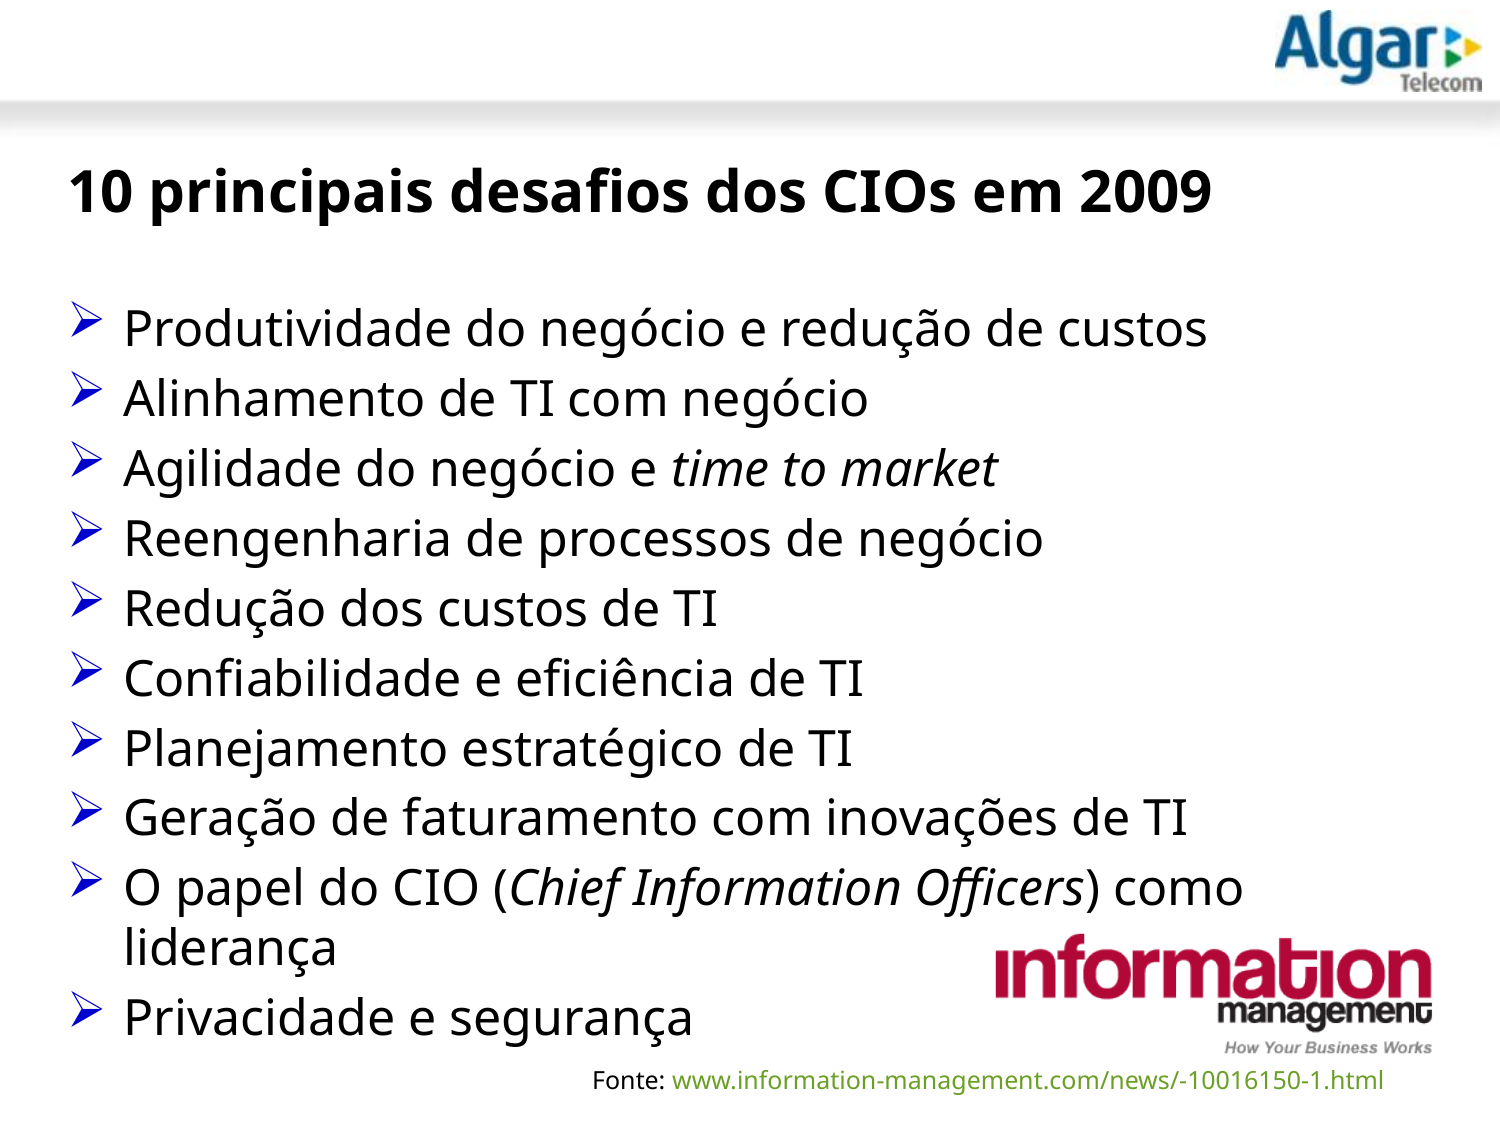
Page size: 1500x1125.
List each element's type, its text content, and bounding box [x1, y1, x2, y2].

picture [992, 931, 1435, 1062]
text_box Fonte: www.information-management.com/news/-10016150-1.html [577, 1056, 1401, 1106]
picture [1275, 10, 1482, 92]
title 10 principais desafios dos CIOs em 2009 [52, 106, 1450, 273]
picture [0, 95, 1500, 212]
list Produtividade do negócio e redução de custos Alinhamento de TI com negócio Agilidade do negócio e time to market Reengenharia de processos de negócio Redução dos custos de TI Confiabilidade e eficiência de TI Planejamento estratégico de TI Geração de faturamento com inovações de TI O papel do CIO (Chief Information Officers) como liderança Privacidade e segurança [52, 288, 1450, 1055]
